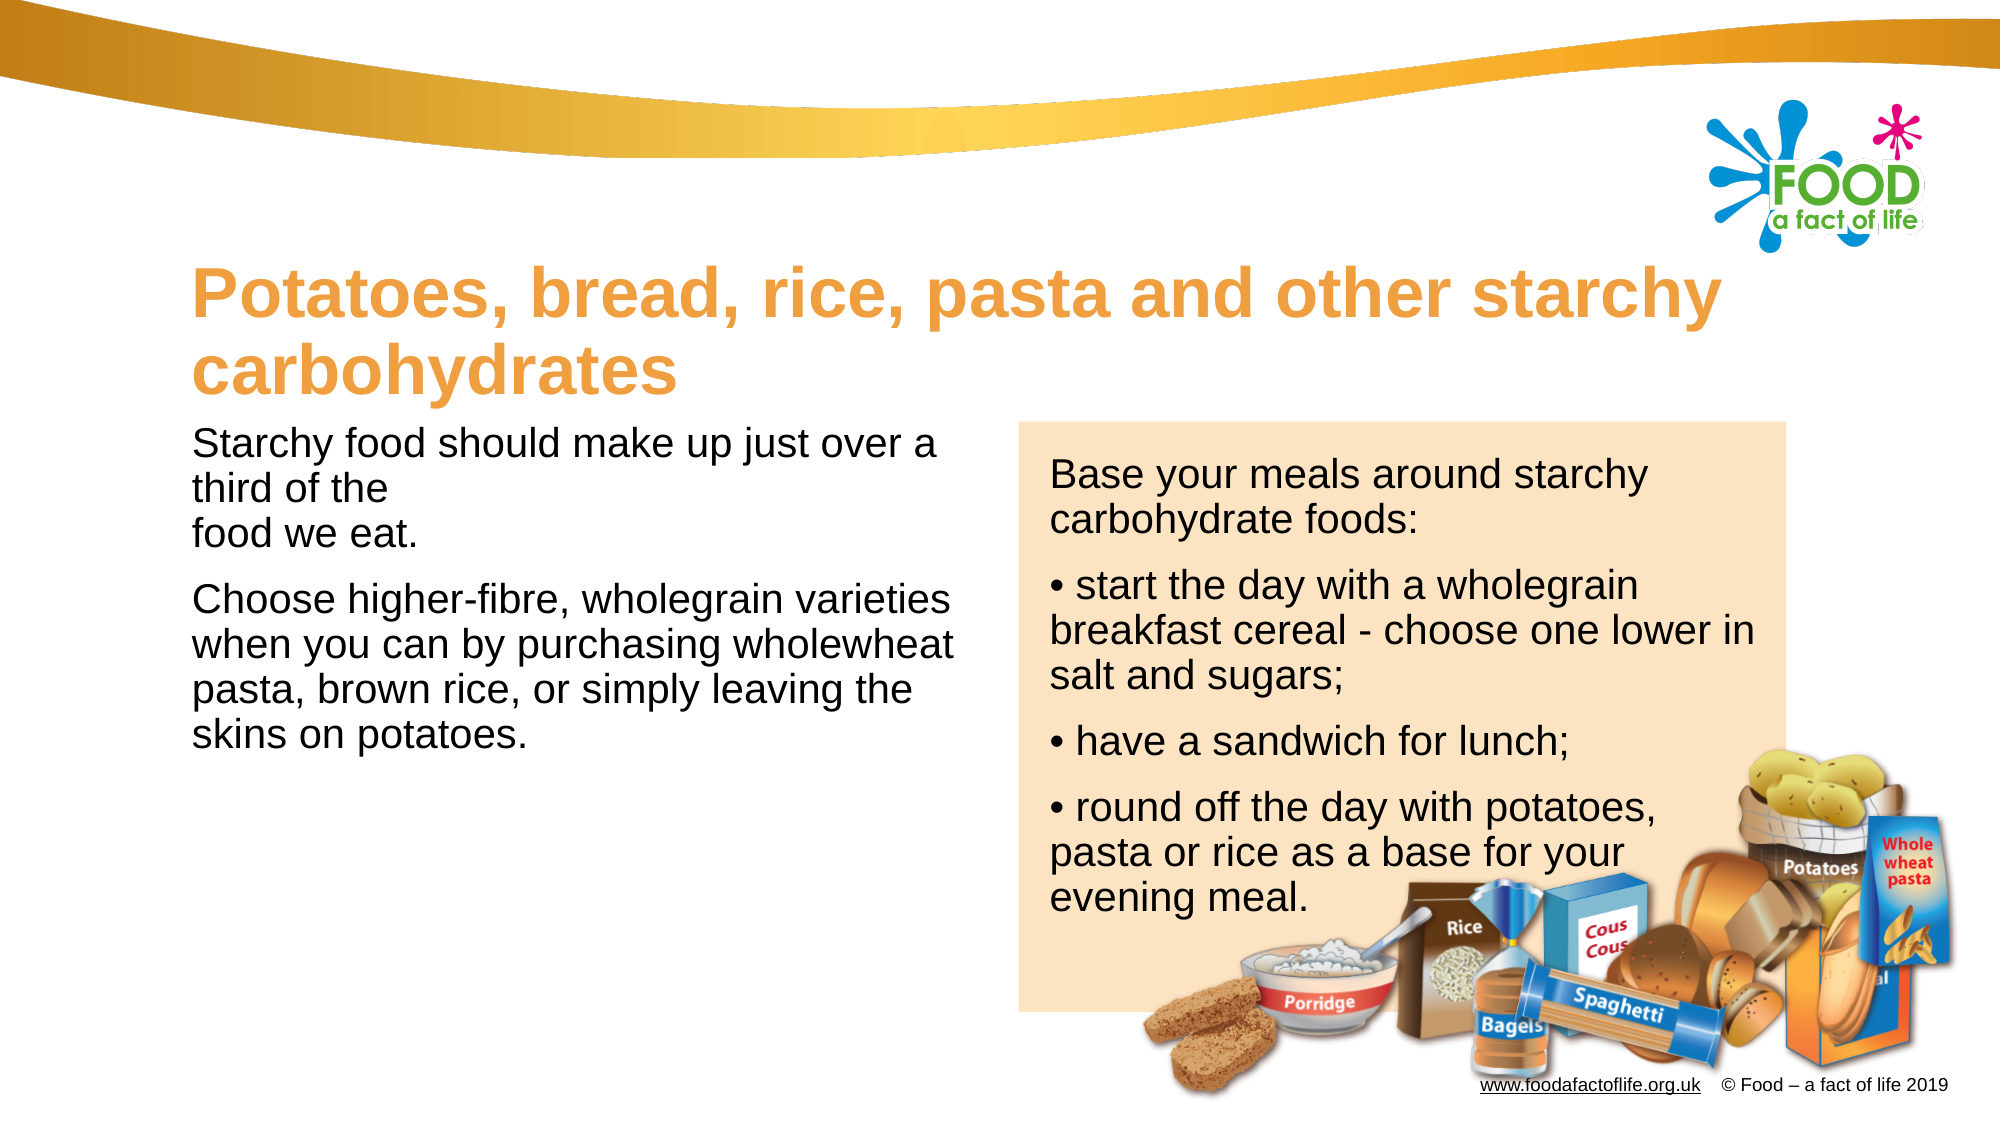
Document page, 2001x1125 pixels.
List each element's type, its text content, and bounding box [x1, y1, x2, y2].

picture [0, 0, 2000, 1125]
list Starchy food should make up just over a third of the food we eat. Choose higher-fibre, wholegrain varieties when you can by purchasing wholewheat pasta, brown rice, or simply leaving the skins on potatoes. [191, 421, 960, 1013]
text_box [1138, 734, 1964, 1103]
list Base your meals around starchy carbohydrate foods: • start the day with a wholegrain breakfast cereal - choose one lower in salt and sugars; • have a sandwich for lunch; • round off the day with potatoes, pasta or rice as a base for your evening meal. [1049, 452, 1759, 985]
title Potatoes, bread, rice, pasta and other starchy carbohydrates [191, 256, 1787, 375]
